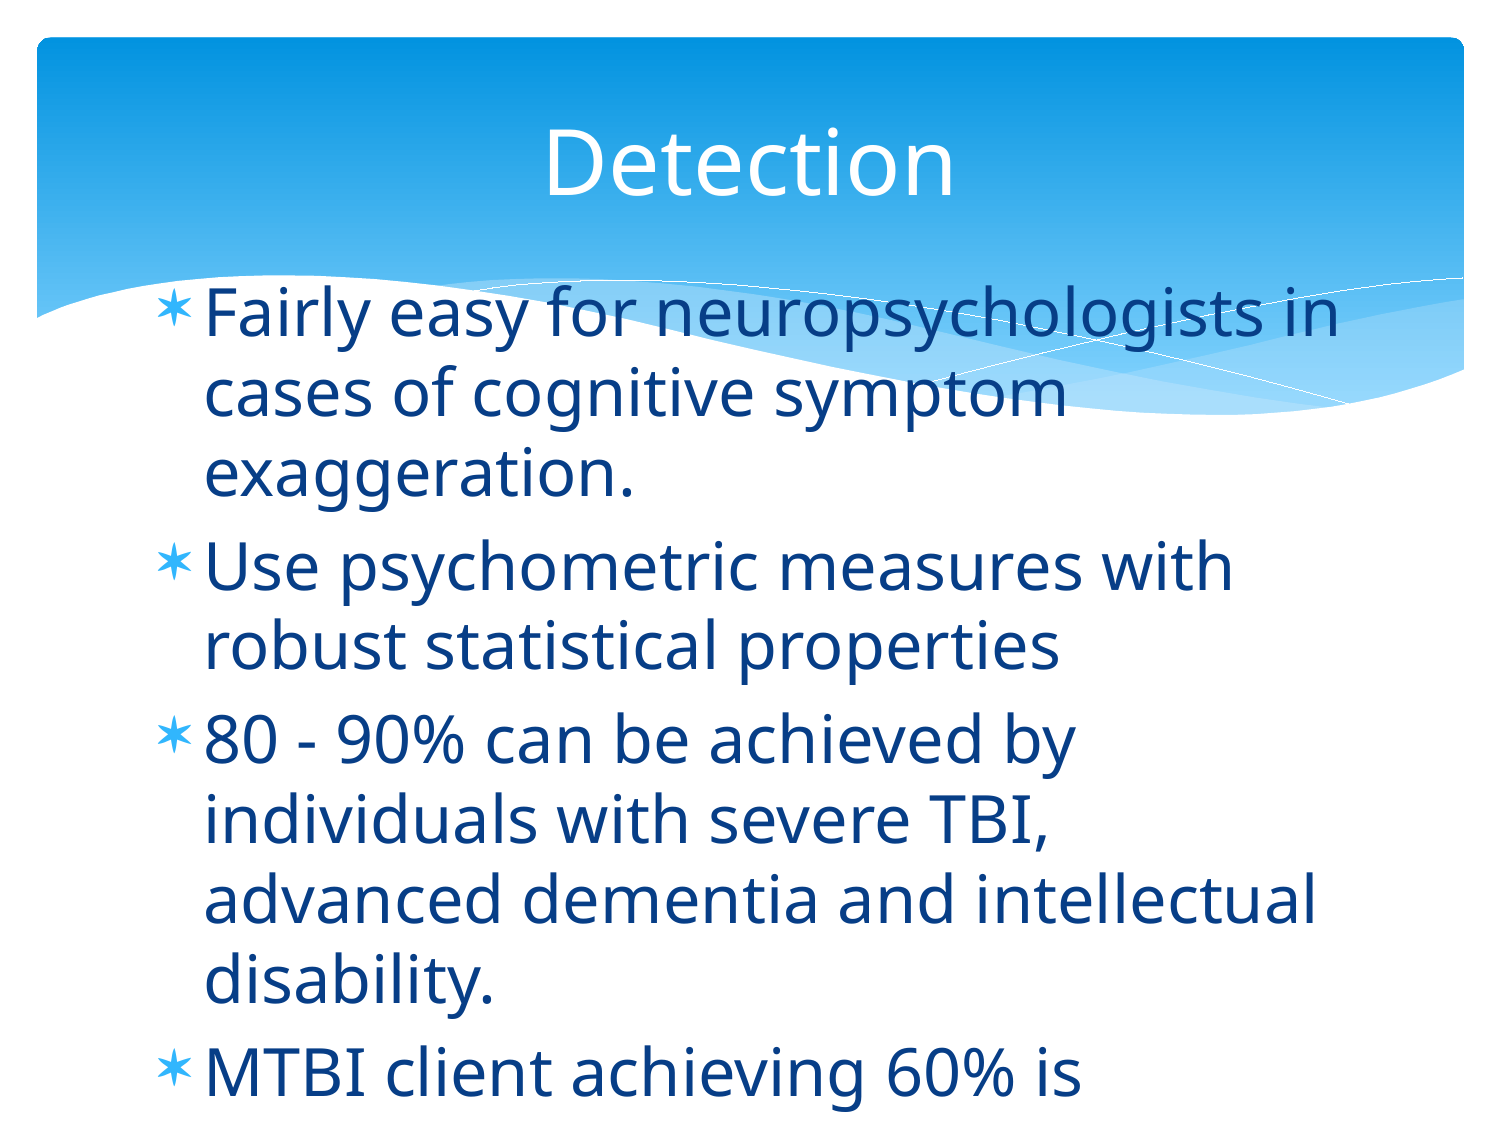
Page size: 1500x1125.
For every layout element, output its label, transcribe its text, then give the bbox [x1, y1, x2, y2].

list Fairly easy for neuropsychologists in cases of cognitive symptom exaggeration. Use psychometric measures with robust statistical properties 80 - 90% can be achieved by individuals with severe TBI, advanced dementia and intellectual disability. MTBI client achieving 60% is suspicious! [143, 262, 1359, 1050]
title Detection [75, 55, 1425, 261]
